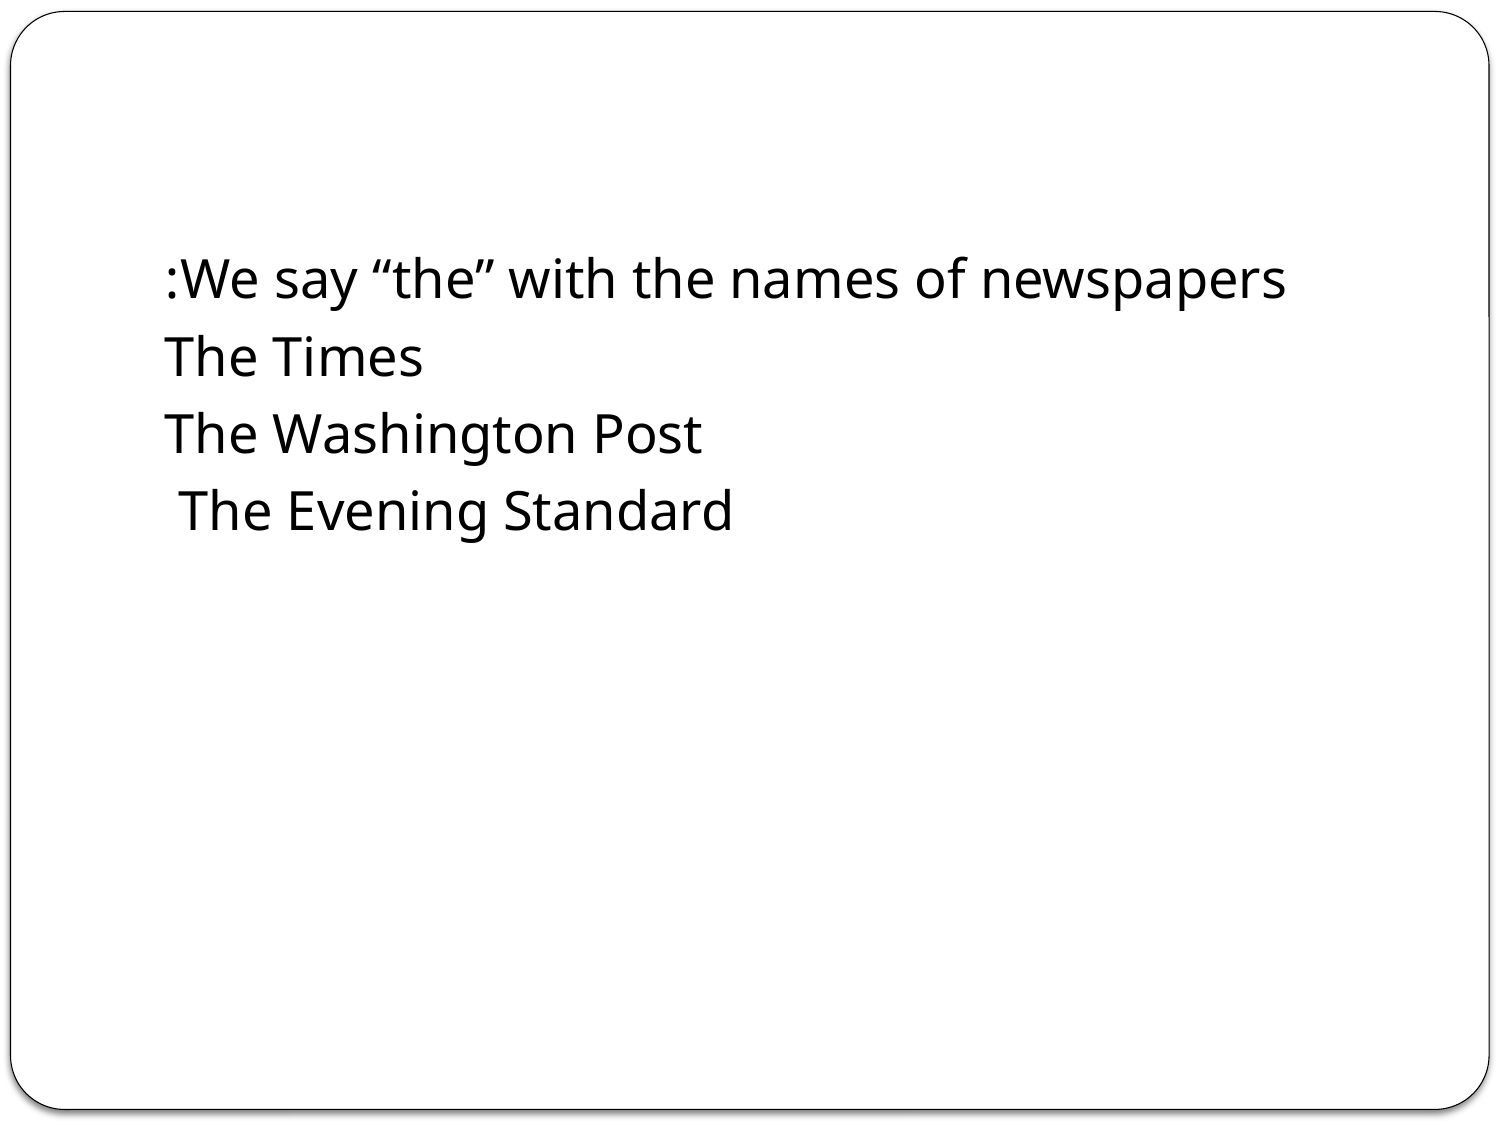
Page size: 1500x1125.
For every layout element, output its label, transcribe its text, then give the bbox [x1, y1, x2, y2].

list We say “the” with the names of newspapers: The Times The Washington Post The Evening Standard [150, 237, 1425, 988]
